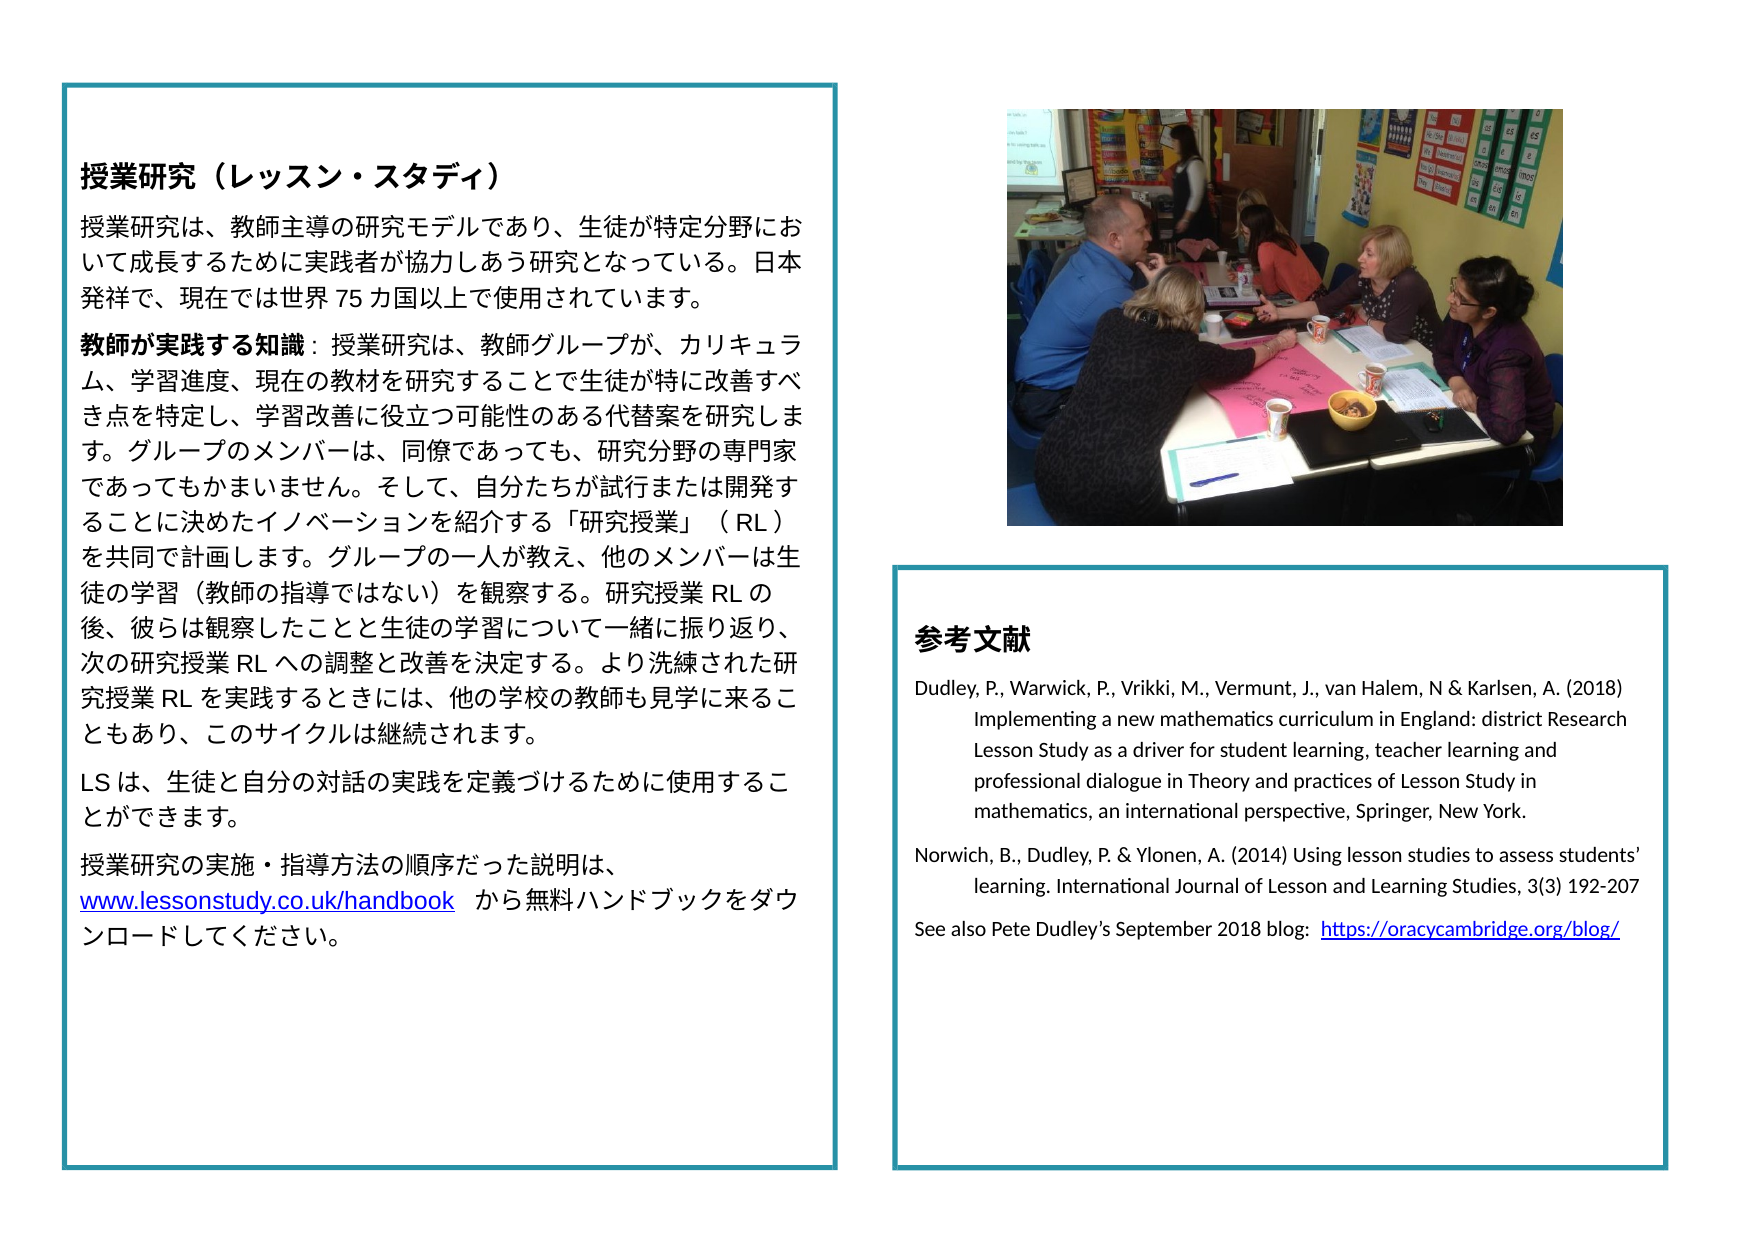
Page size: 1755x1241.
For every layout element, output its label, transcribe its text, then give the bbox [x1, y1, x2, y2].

text_box 参考文献 Dudley, P., Warwick, P., Vrikki, M., Vermunt, J., van Halem, N & Karlsen, A. (2018) Implementing a new mathematics curriculum in England: district Research Lesson Study as a driver for student learning, teacher learning and professional dialogue in Theory and practices of Lesson Study in mathematics, an international perspective, Springer, New York. Norwich, B., Dudley, P. & Ylonen, A. (2014) Using lesson studies to assess students’ learning. International Journal of Lesson and Learning Studies, 3(3) 192-207 See also Pete Dudley’s September 2018 blog: https://oracycambridge.org/blog/ [914, 606, 1647, 989]
text_box [61, 82, 838, 1171]
picture [1007, 109, 1563, 526]
text_box [892, 564, 1669, 1171]
text_box 授業研究（レッスン・スタディ） 授業研究は、教師主導の研究モデルであり、生徒が特定分野において成長するために実践者が協力しあう研究となっている。日本発祥で、現在では世界75カ国以上で使用されています。 教師が実践する知識: 授業研究は、教師グループが、カリキュラム、学習進度、現在の教材を研究することで生徒が特に改善すべき点を特定し、学習改善に役立つ可能性のある代替案を研究します。グループのメンバーは、同僚であっても、研究分野の専門家であってもかまいません。そして、自分たちが試行または開発することに決めたイノベーションを紹介する「研究授業」（RL）を共同で計画します。グループの一人が教え、他のメンバーは生徒の学習（教師の指導ではない）を観察する。研究授業RLの後、彼らは観察したことと生徒の学習について一緒に振り返り、次の研究授業RLへの調整と改善を決定する。より洗練された研究授業RLを実践するときには、他の学校の教師も見学に来ることもあり、このサイクルは継続されます。 LSは、生徒と自分の対話の実践を定義づけるために使用することができます。 授業研究の実施・指導方法の順序だった説明は、 www.lessonstudy.co.uk/handbook から無料ハンドブックをダウンロードしてください。 [80, 150, 810, 950]
